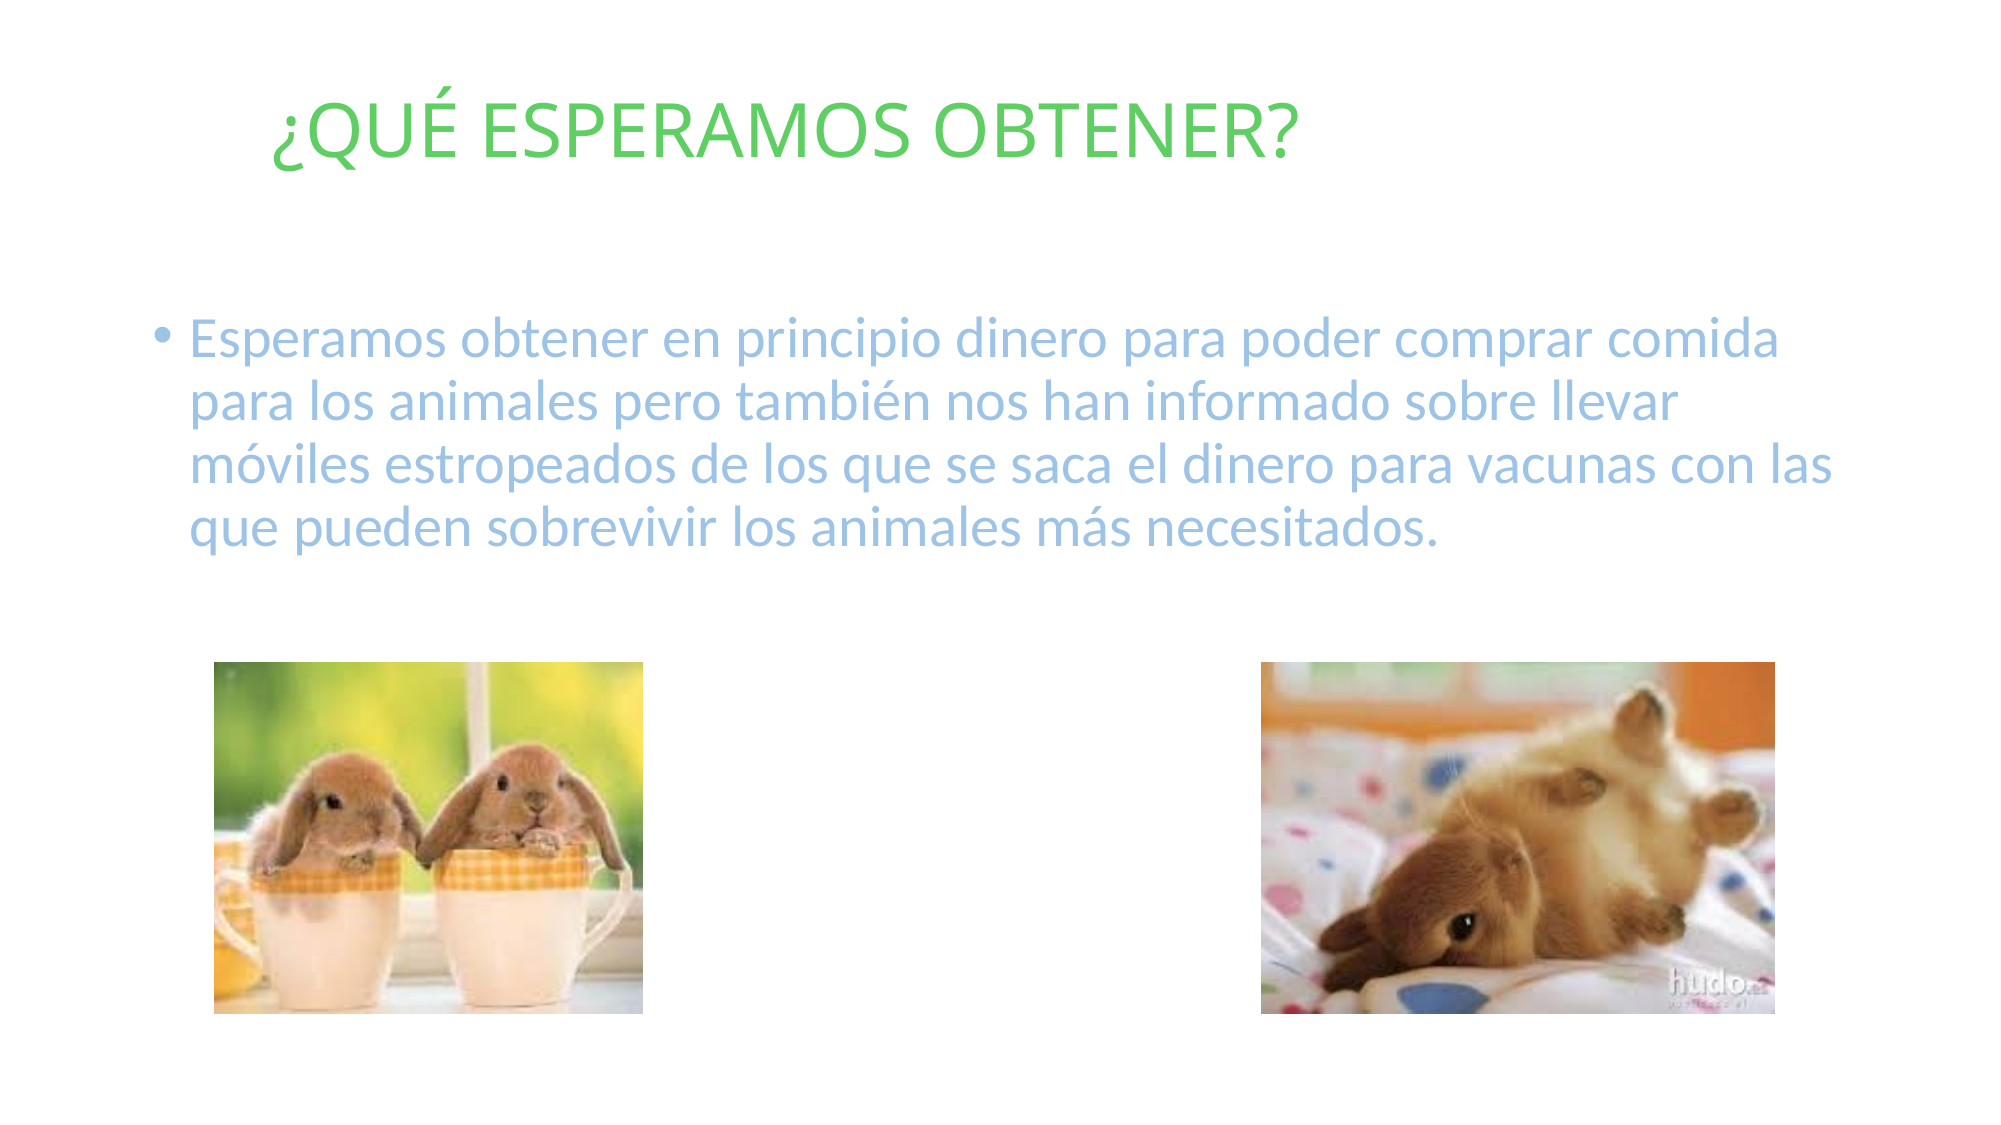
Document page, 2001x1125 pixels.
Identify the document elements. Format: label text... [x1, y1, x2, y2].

picture [1260, 662, 1775, 1014]
title ¿QUÉ ESPERAMOS OBTENER? [257, 25, 1386, 242]
list Esperamos obtener en principio dinero para poder comprar comida para los animales pero también nos han informado sobre llevar móviles estropeados de los que se saca el dinero para vacunas con las que pueden sobrevivir los animales más necesitados. [137, 299, 1863, 1014]
picture [214, 662, 643, 1014]
